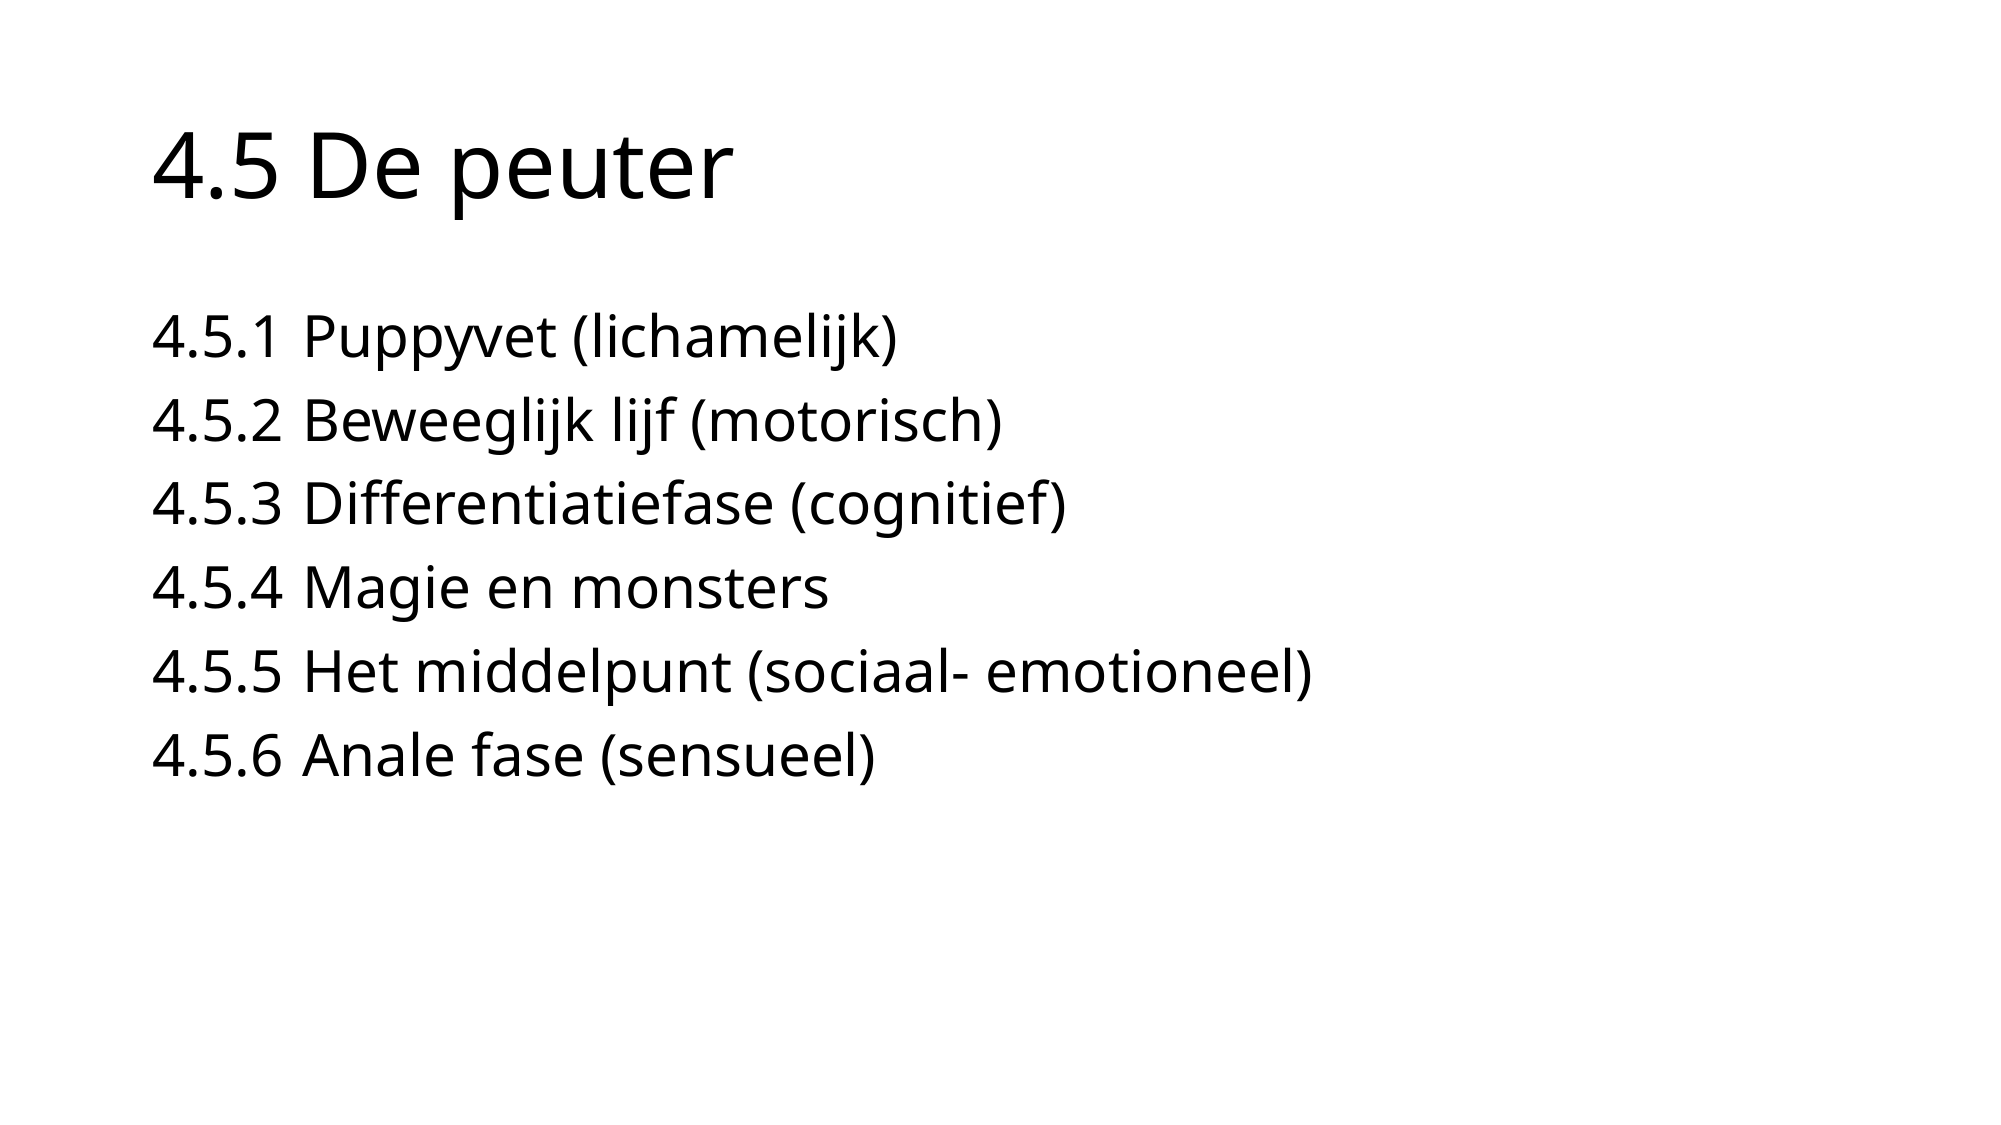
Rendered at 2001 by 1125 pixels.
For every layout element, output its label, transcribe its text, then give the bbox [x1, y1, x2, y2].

list 4.5.1 Puppyvet (lichamelijk) 4.5.2 Beweeglijk lijf (motorisch) 4.5.3 Differentiatiefase (cognitief) 4.5.4 Magie en monsters 4.5.5 Het middelpunt (sociaal- emotioneel) 4.5.6 Anale fase (sensueel) [137, 299, 1863, 1014]
title 4.5 De peuter [137, 59, 1863, 278]
